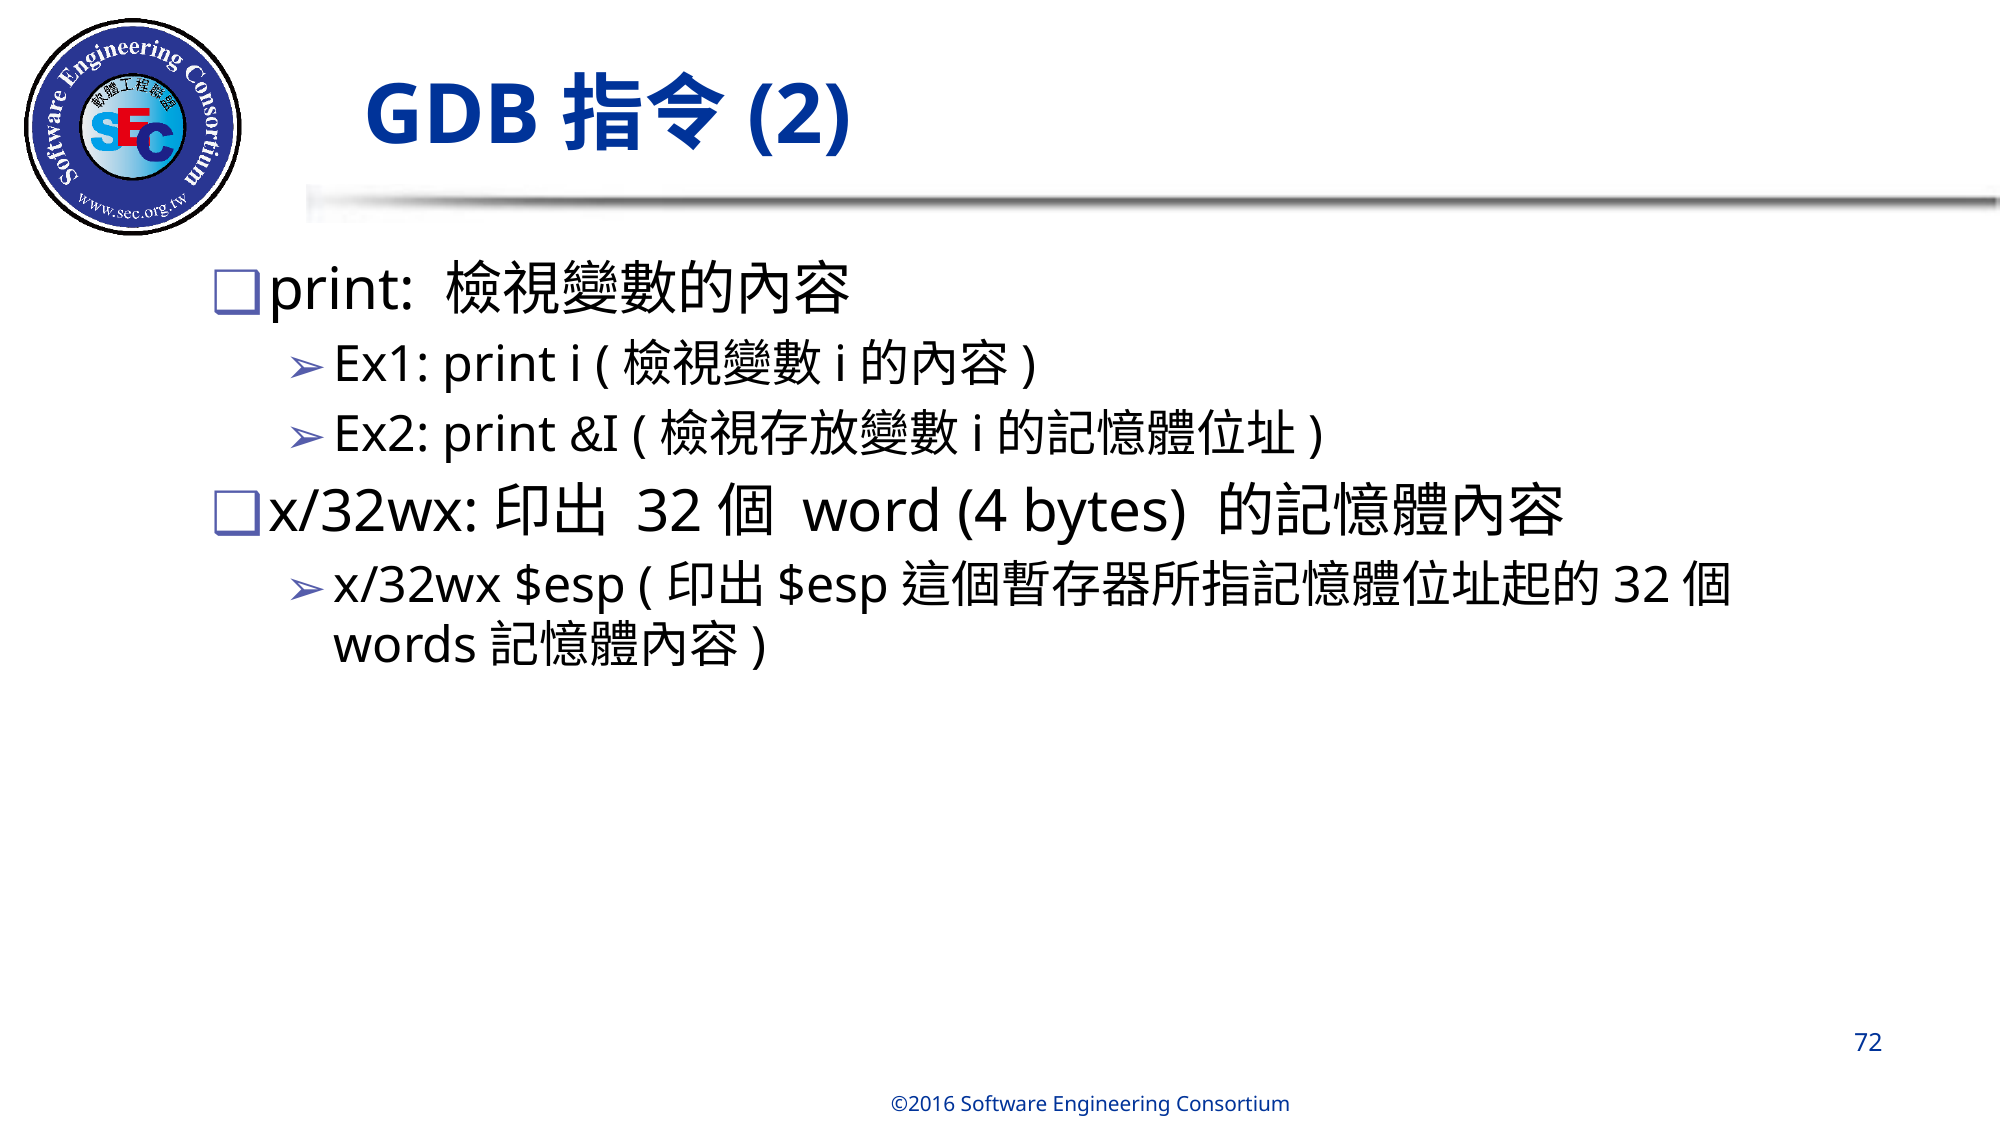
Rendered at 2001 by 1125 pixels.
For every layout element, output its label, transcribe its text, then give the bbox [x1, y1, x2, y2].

title GDB指令(2) [348, 42, 2000, 179]
picture [306, 184, 2000, 223]
slide_number ‹#› [1481, 1019, 1898, 1094]
list print: 檢視變數的內容 Ex1: print i (檢視變數i的內容) Ex2: print &I (檢視存放變數i的記憶體位址) x/32wx:印出 32個 word (4 bytes) 的記憶體內容 x/32wx $esp (印出$esp這個暫存器所指記憶體位址起的32個words記憶體內容) [196, 243, 1898, 1000]
picture [0, 0, 265, 259]
